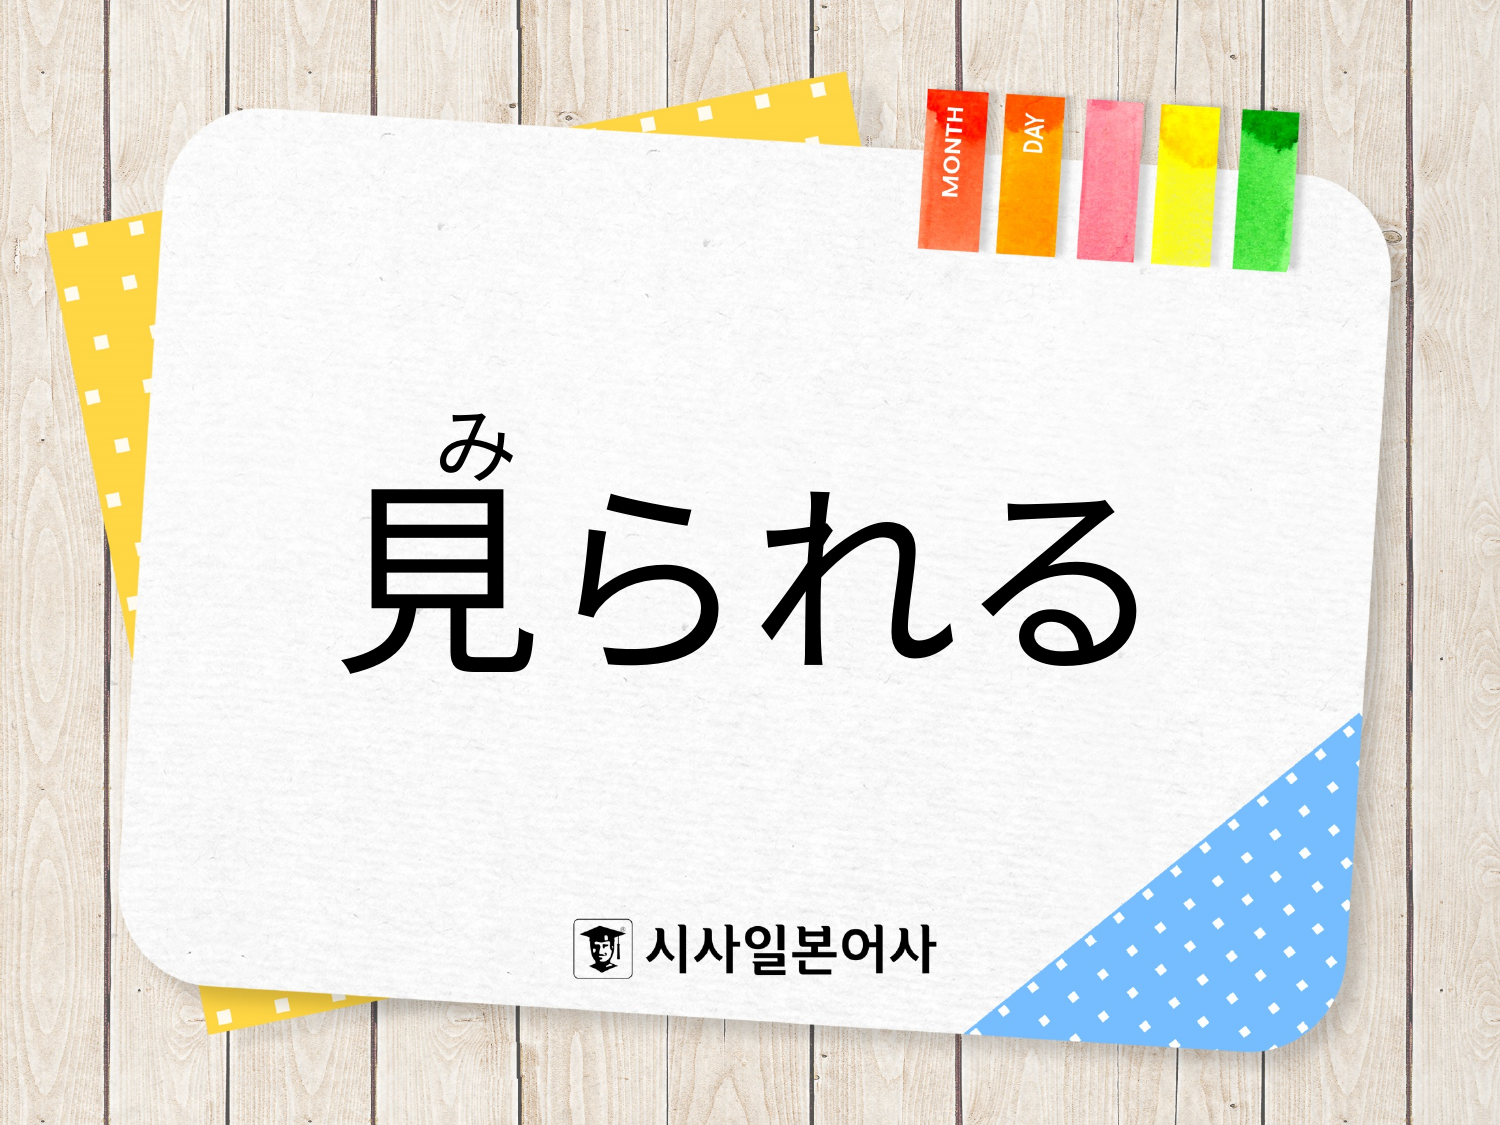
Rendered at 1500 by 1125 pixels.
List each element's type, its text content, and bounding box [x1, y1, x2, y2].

text_box み [419, 385, 533, 501]
picture [0, 0, 1500, 1125]
title 見られる [75, 338, 1425, 811]
